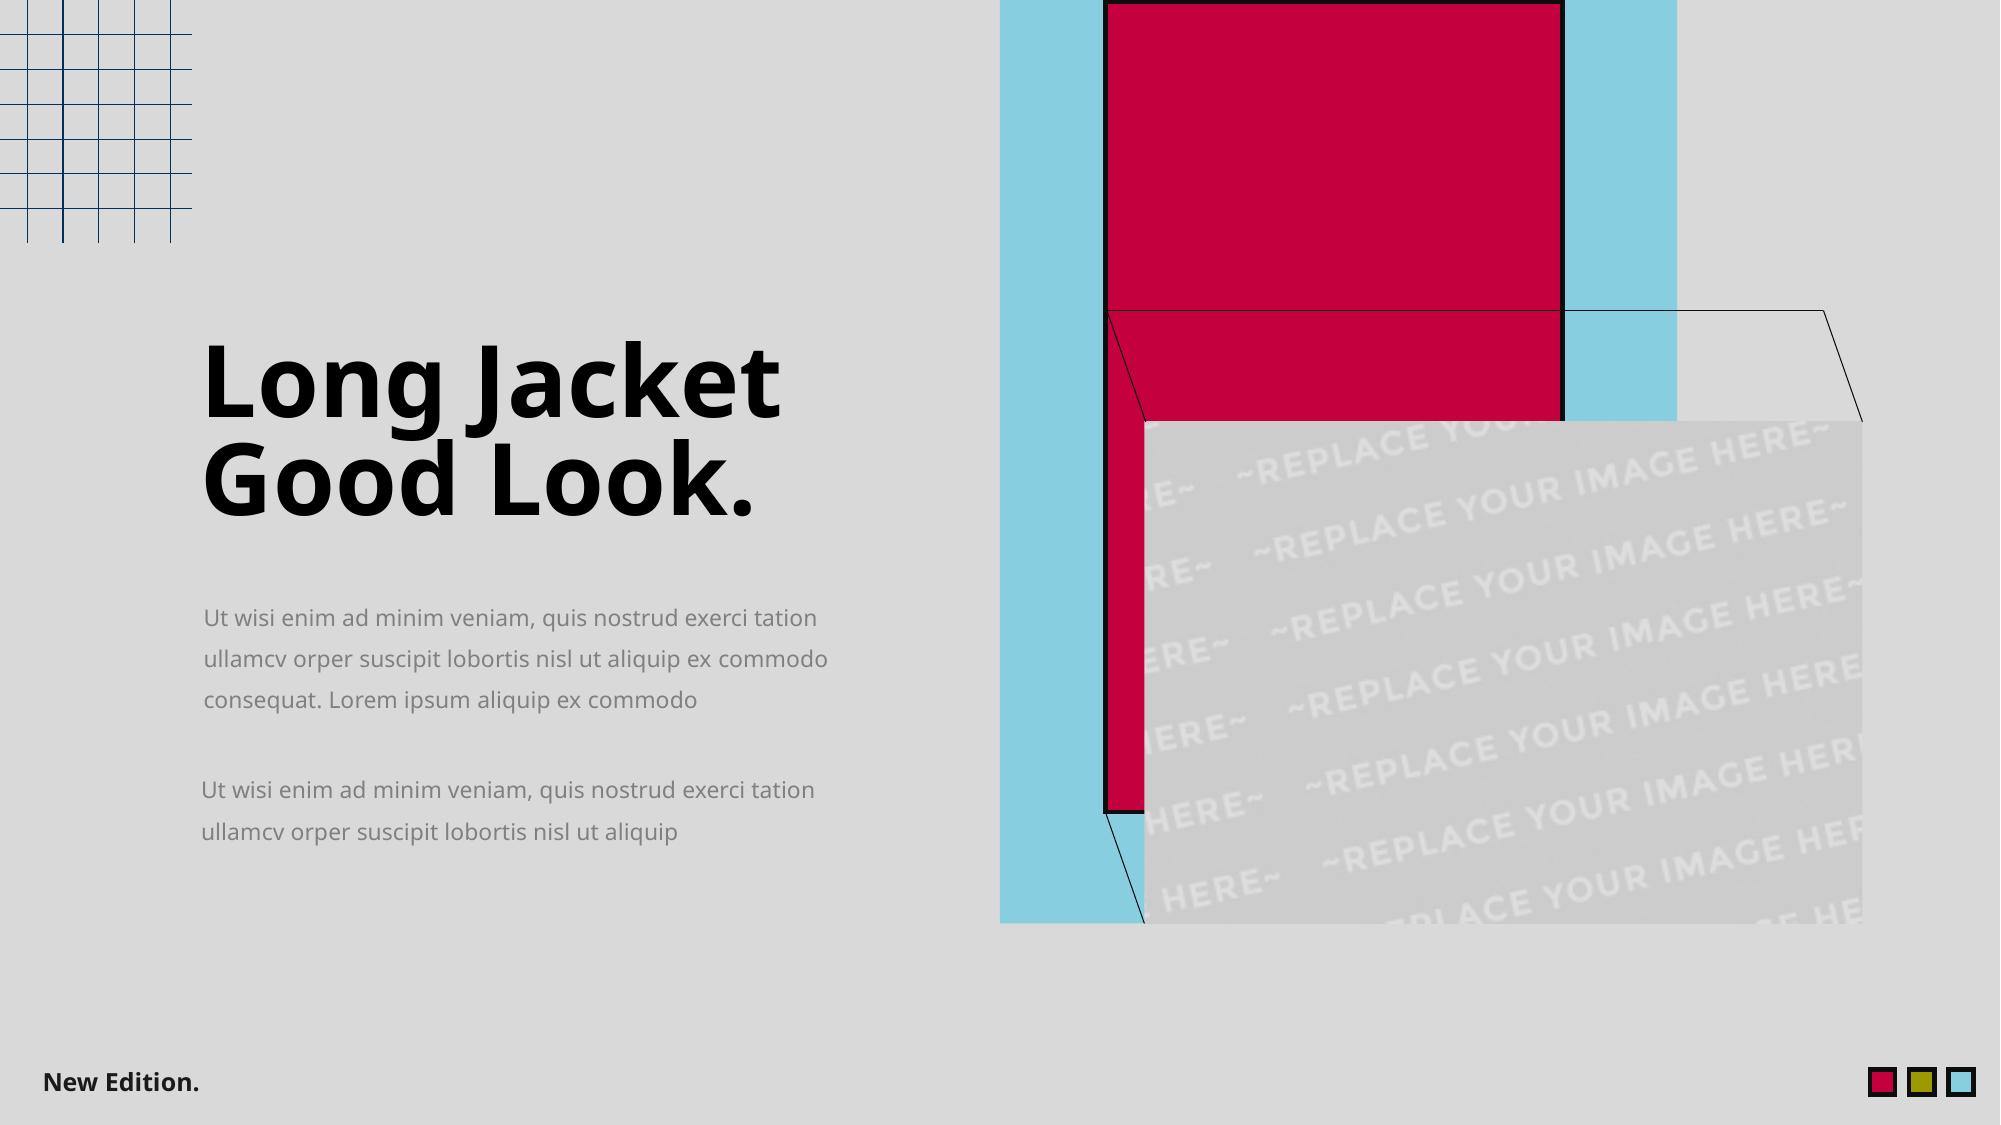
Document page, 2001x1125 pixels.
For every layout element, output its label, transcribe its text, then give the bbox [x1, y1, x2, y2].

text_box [0, 0, 193, 244]
picture [1144, 421, 1863, 924]
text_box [1869, 1069, 1974, 1095]
text_box Ut wisi enim ad minim veniam, quis nostrud exerci tation ullamcv orper suscipit lobortis nisl ut aliquip [186, 754, 896, 852]
text_box New Edition. [27, 1059, 216, 1104]
text_box Ut wisi enim ad minim veniam, quis nostrud exerci tation ullamcv orper suscipit lobortis nisl ut aliquip ex commodo consequat. Lorem ipsum aliquip ex commodo [188, 582, 898, 721]
text_box Long Jacket [186, 310, 864, 408]
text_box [1069, 848, 1181, 888]
text_box Good Look. [186, 408, 864, 543]
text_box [1070, 346, 1182, 386]
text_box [1787, 346, 1899, 386]
